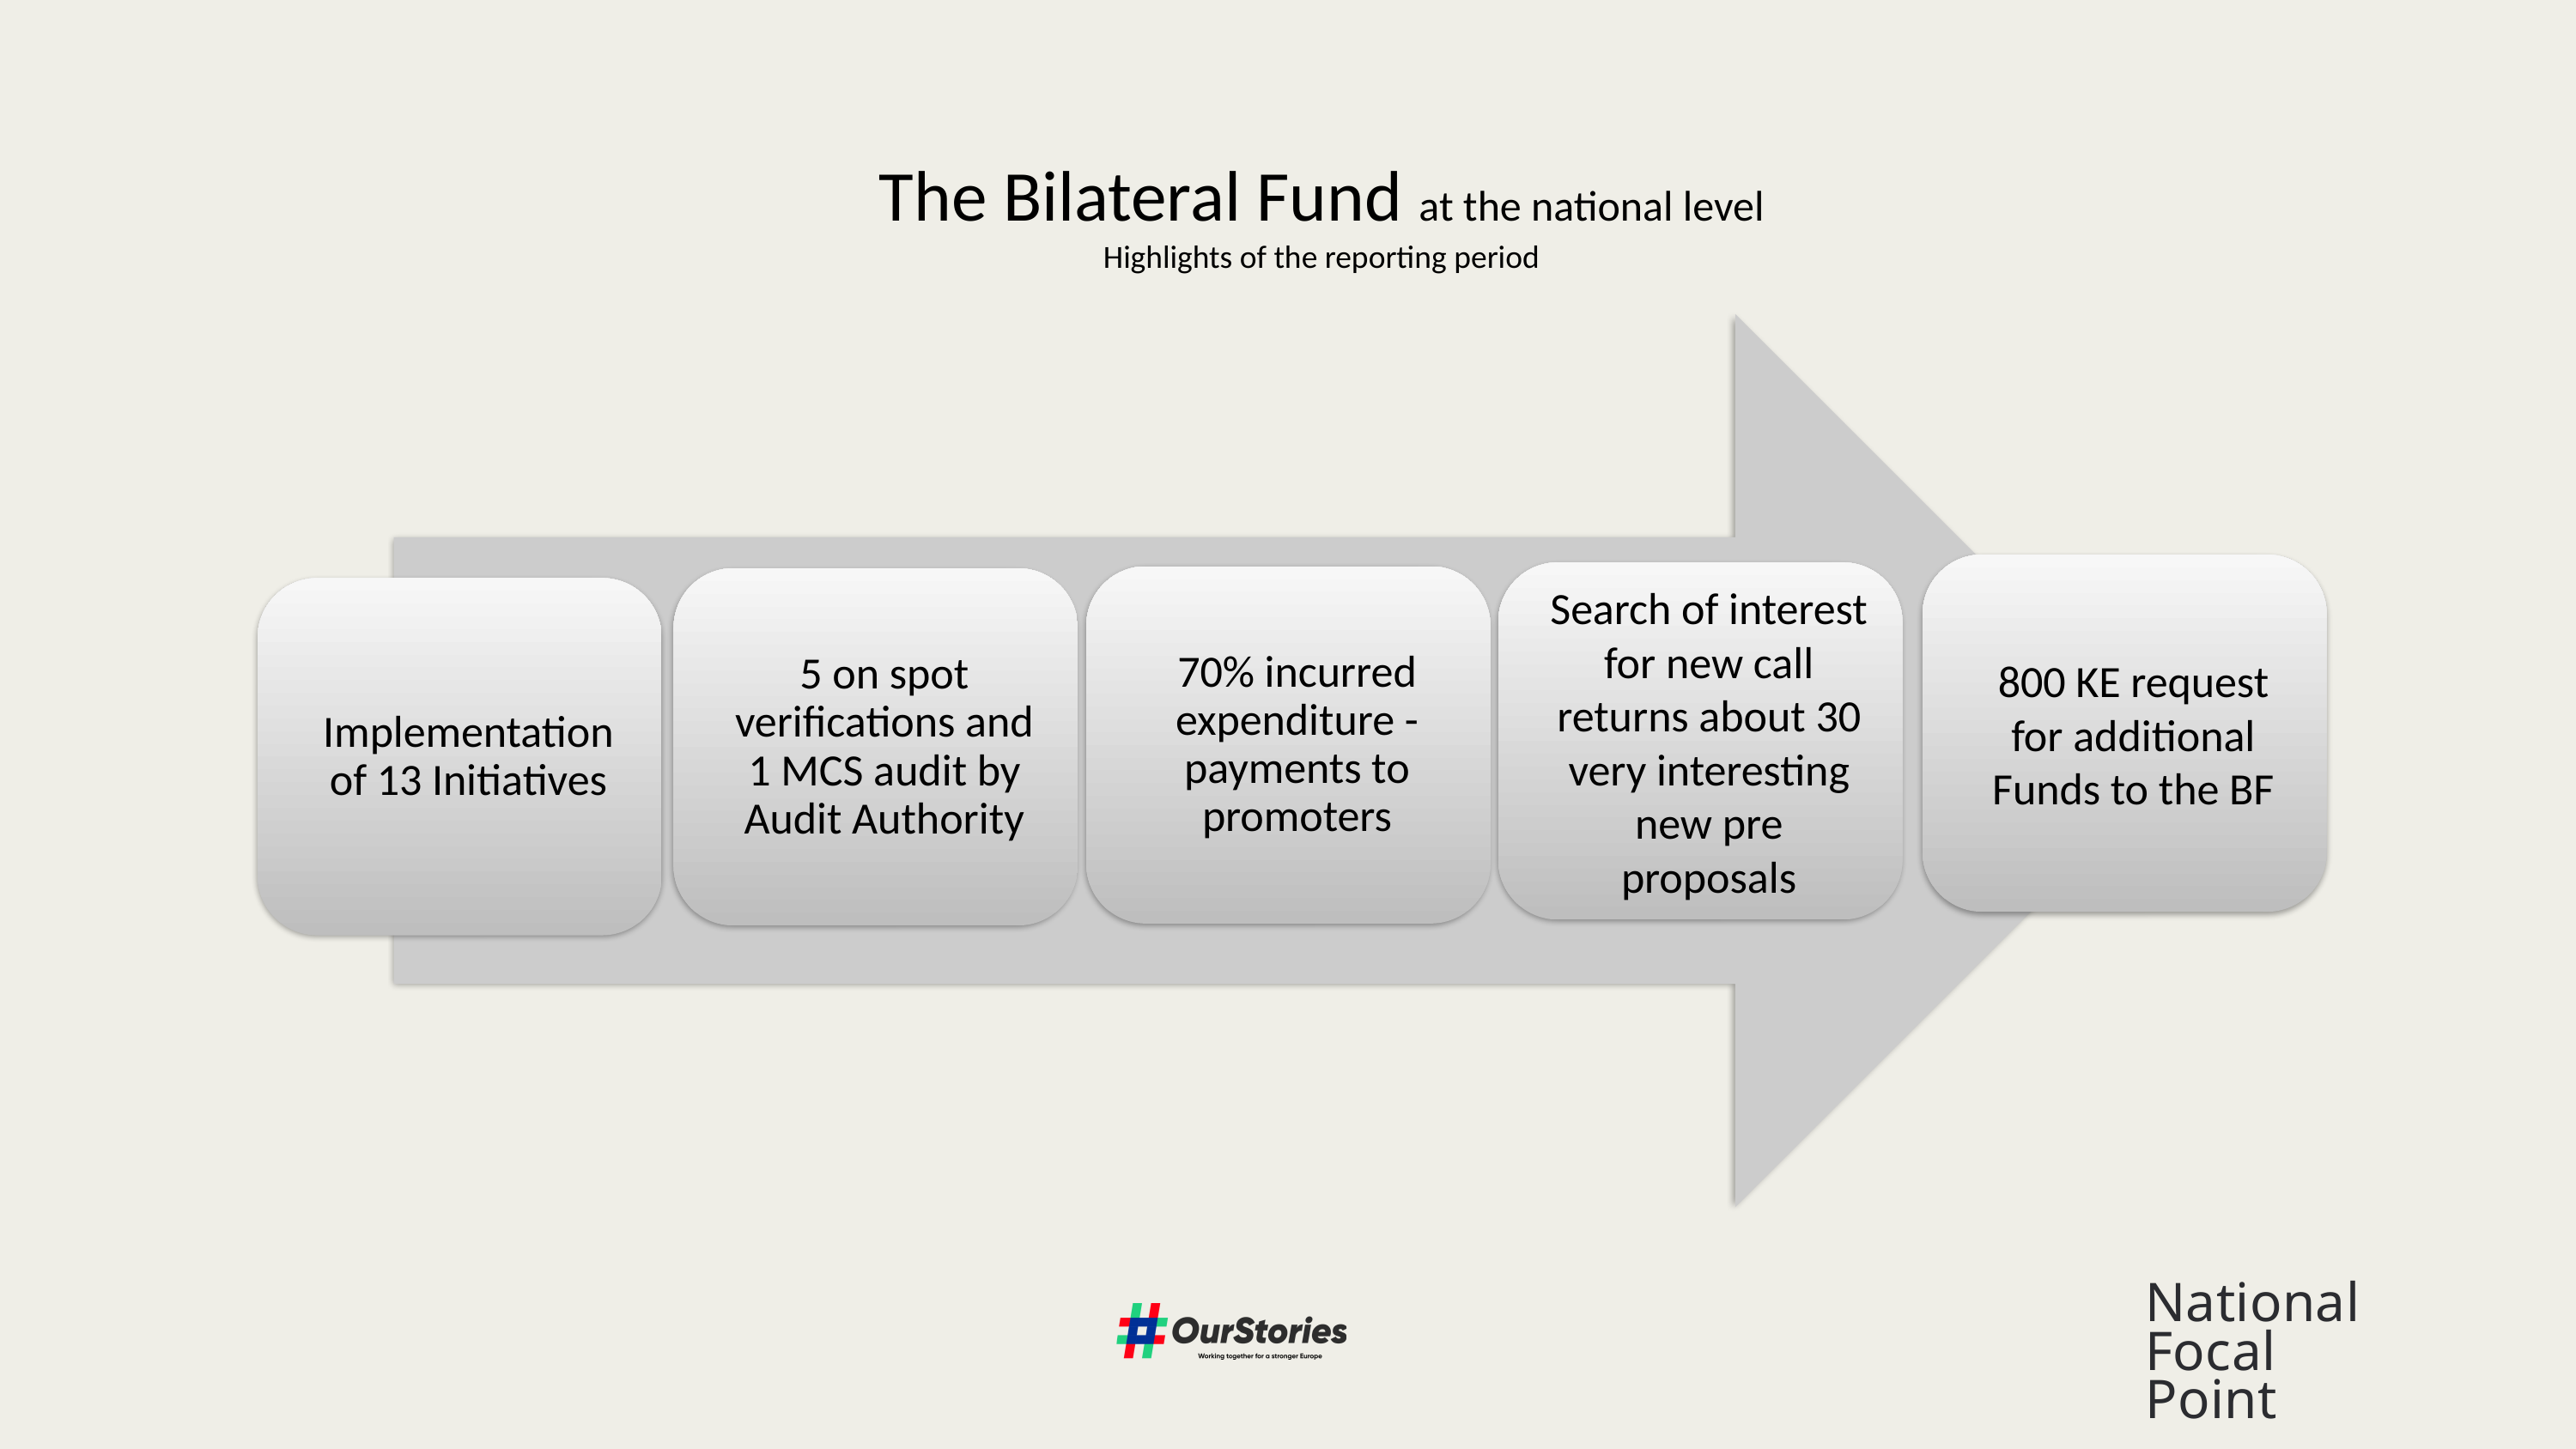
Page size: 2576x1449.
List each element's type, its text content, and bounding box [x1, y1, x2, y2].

text_box [1116, 1303, 1347, 1360]
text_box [235, 313, 2341, 1208]
text_box The Bilateral Fund at the national level Highlights of the reporting period [721, 136, 1923, 253]
text_box National Focal Point [2145, 1283, 2383, 1430]
